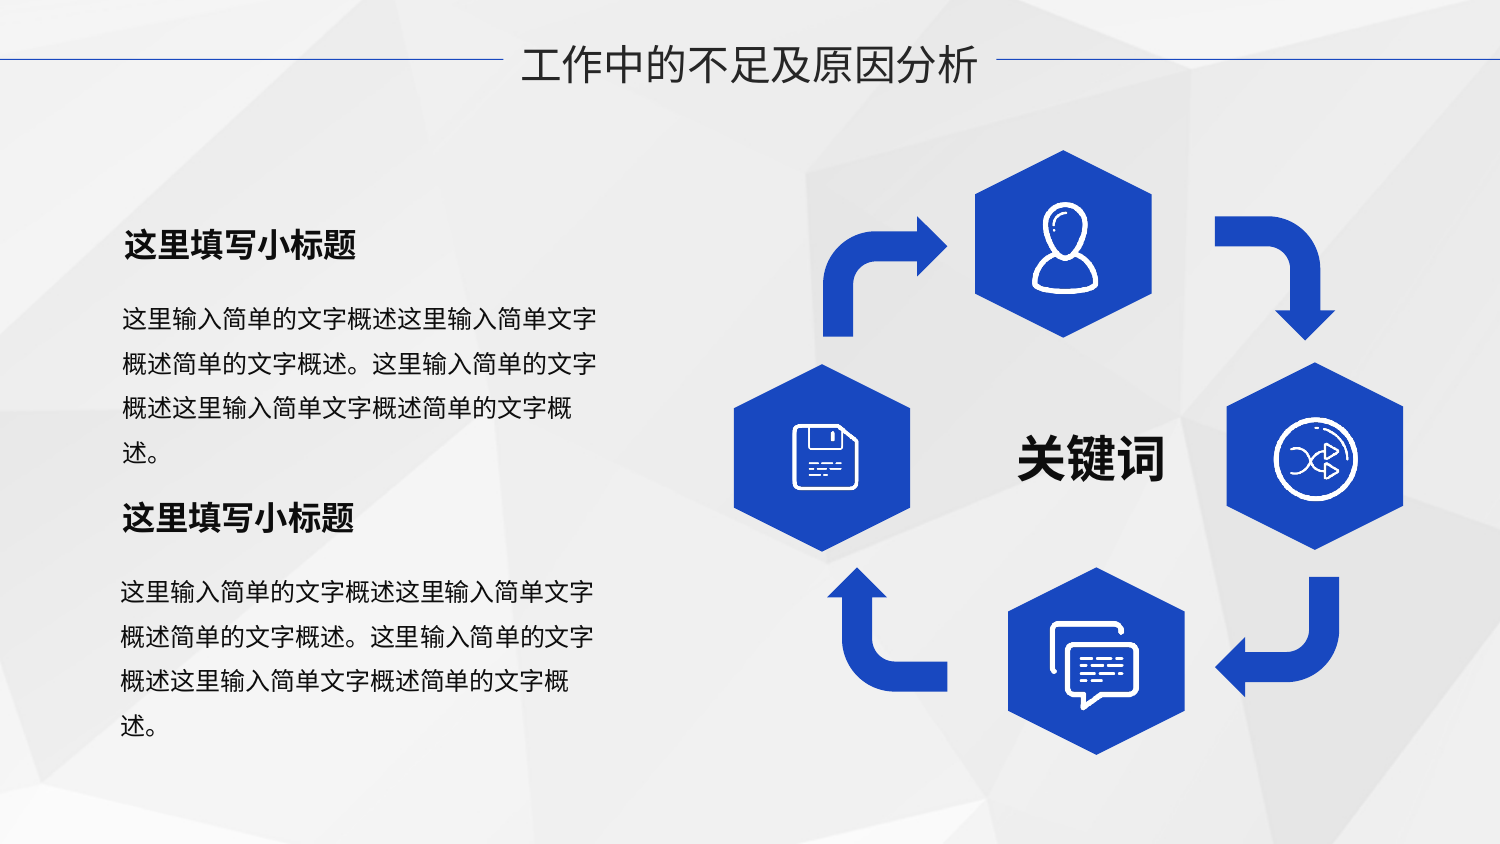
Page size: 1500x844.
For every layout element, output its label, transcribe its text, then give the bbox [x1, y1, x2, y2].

text_box [1212, 214, 1338, 343]
text_box 这里输入简单的文字概述这里输入简单文字概述简单的文字概述。这里输入简单的文字概述这里输入简单文字概述简单的文字概述。 [102, 278, 632, 478]
text_box [731, 362, 913, 554]
text_box [1212, 574, 1342, 700]
text_box 这里输入简单的文字概述这里输入简单文字概述简单的文字概述。这里输入简单的文字概述这里输入简单文字概述简单的文字概述。 [100, 551, 630, 751]
text_box 关键词 [1002, 420, 1182, 495]
text_box [1224, 360, 1406, 552]
text_box 这里填写小标题 [102, 493, 486, 548]
picture [0, 0, 1500, 844]
text_box [821, 214, 950, 339]
text_box [825, 565, 950, 694]
text_box [973, 148, 1154, 340]
text_box 工作中的不足及原因分析 [505, 31, 995, 97]
text_box [1006, 565, 1187, 757]
text_box 这里填写小标题 [104, 220, 488, 275]
